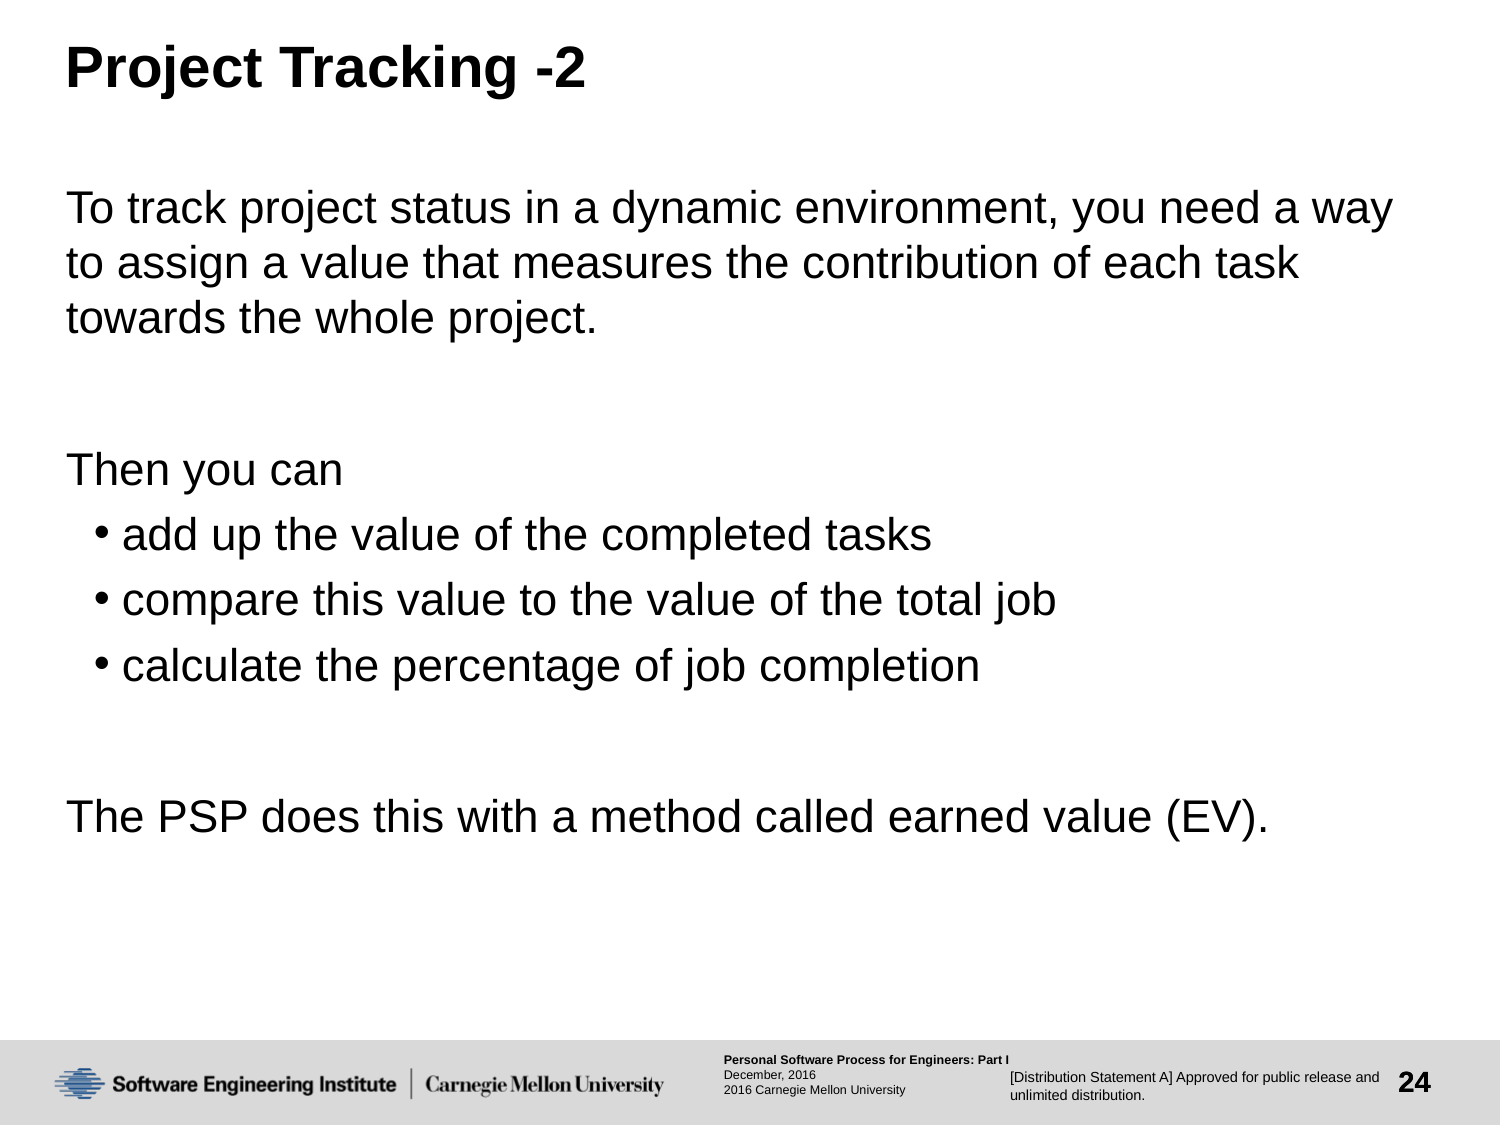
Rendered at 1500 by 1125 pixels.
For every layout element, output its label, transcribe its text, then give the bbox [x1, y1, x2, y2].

picture [46, 1061, 673, 1104]
list To track project status in a dynamic environment, you need a way to assign a value that measures the contribution of each task towards the whole project. Then you can add up the value of the completed tasks compare this value to the value of the total job calculate the percentage of job completion The PSP does this with a method called earned value (EV). [65, 177, 1431, 1000]
title Project Tracking -2 [65, 37, 1313, 148]
